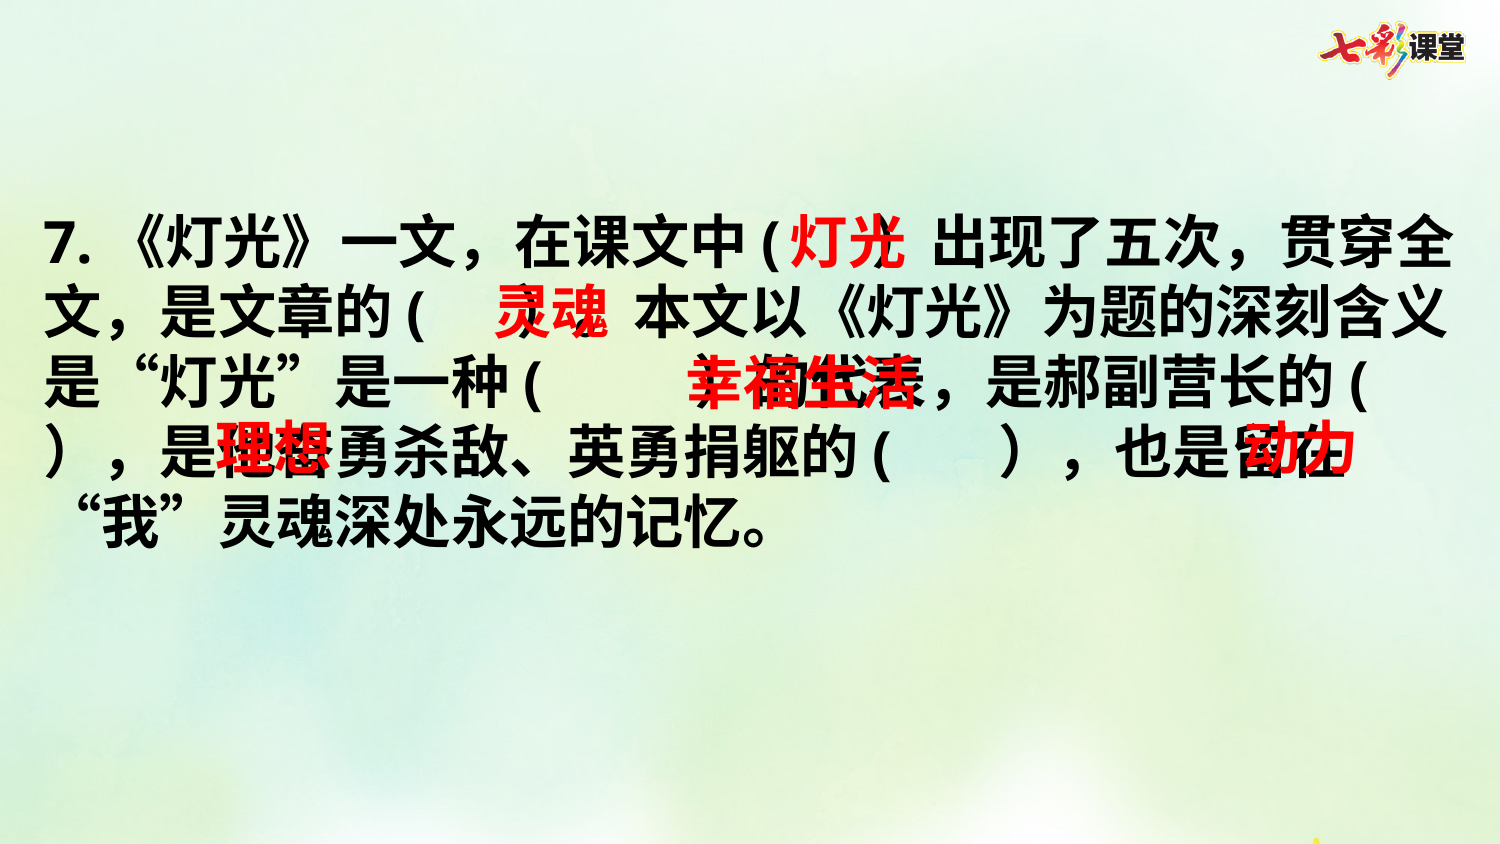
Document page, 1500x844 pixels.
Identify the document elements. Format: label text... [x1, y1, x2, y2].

text_box 7.《灯光》一文，在课文中( ）出现了五次，贯穿全文，是文章的( ）。本文以《灯光》为题的深刻含义是“灯光”是一种( ）的代表，是郝副营长的( ），是他奋勇杀敌、英勇捐躯的( ），也是留在“我”灵魂深处永远的记忆。 [28, 197, 1472, 563]
picture [0, 0, 1500, 844]
text_box 灵魂 [479, 267, 671, 353]
text_box 灯光 [775, 197, 923, 283]
text_box 动力 [1227, 403, 1411, 489]
text_box 幸福生活 [671, 338, 934, 424]
text_box 理想 [200, 403, 347, 489]
